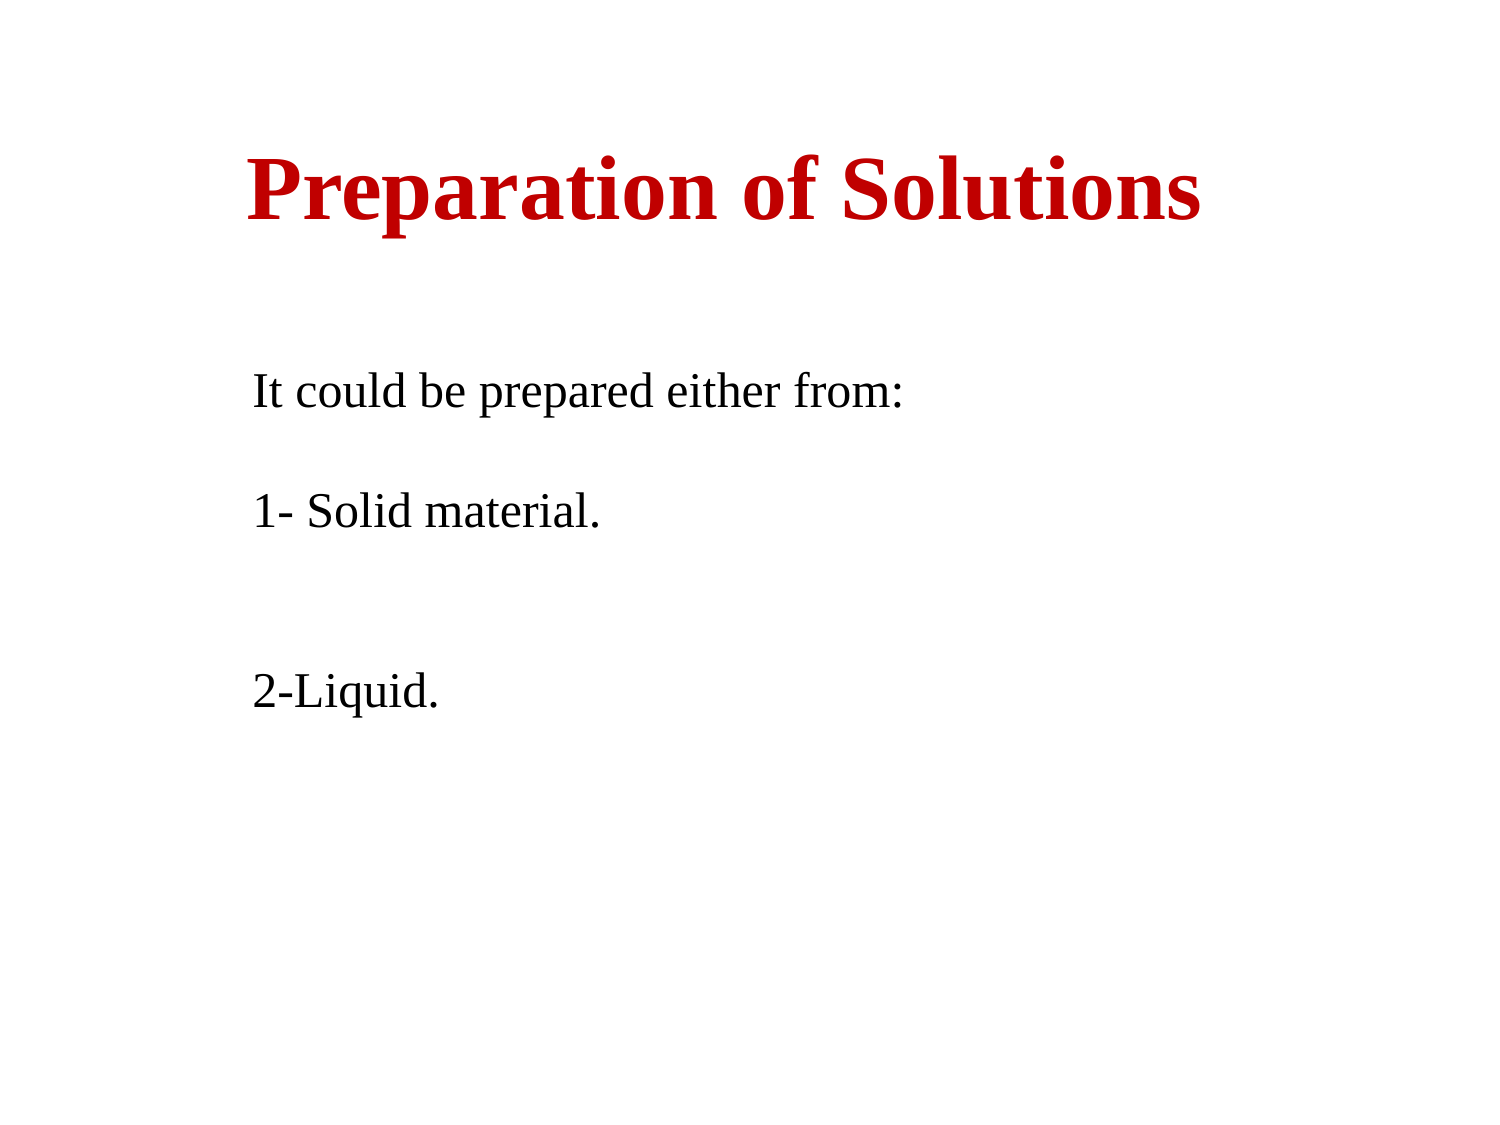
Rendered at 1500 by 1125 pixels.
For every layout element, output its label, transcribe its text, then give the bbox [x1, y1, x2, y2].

title Preparation of Solutions [87, 62, 1363, 304]
text_box It could be prepared either from: 1- Solid material. 2-Liquid. [237, 349, 1238, 725]
